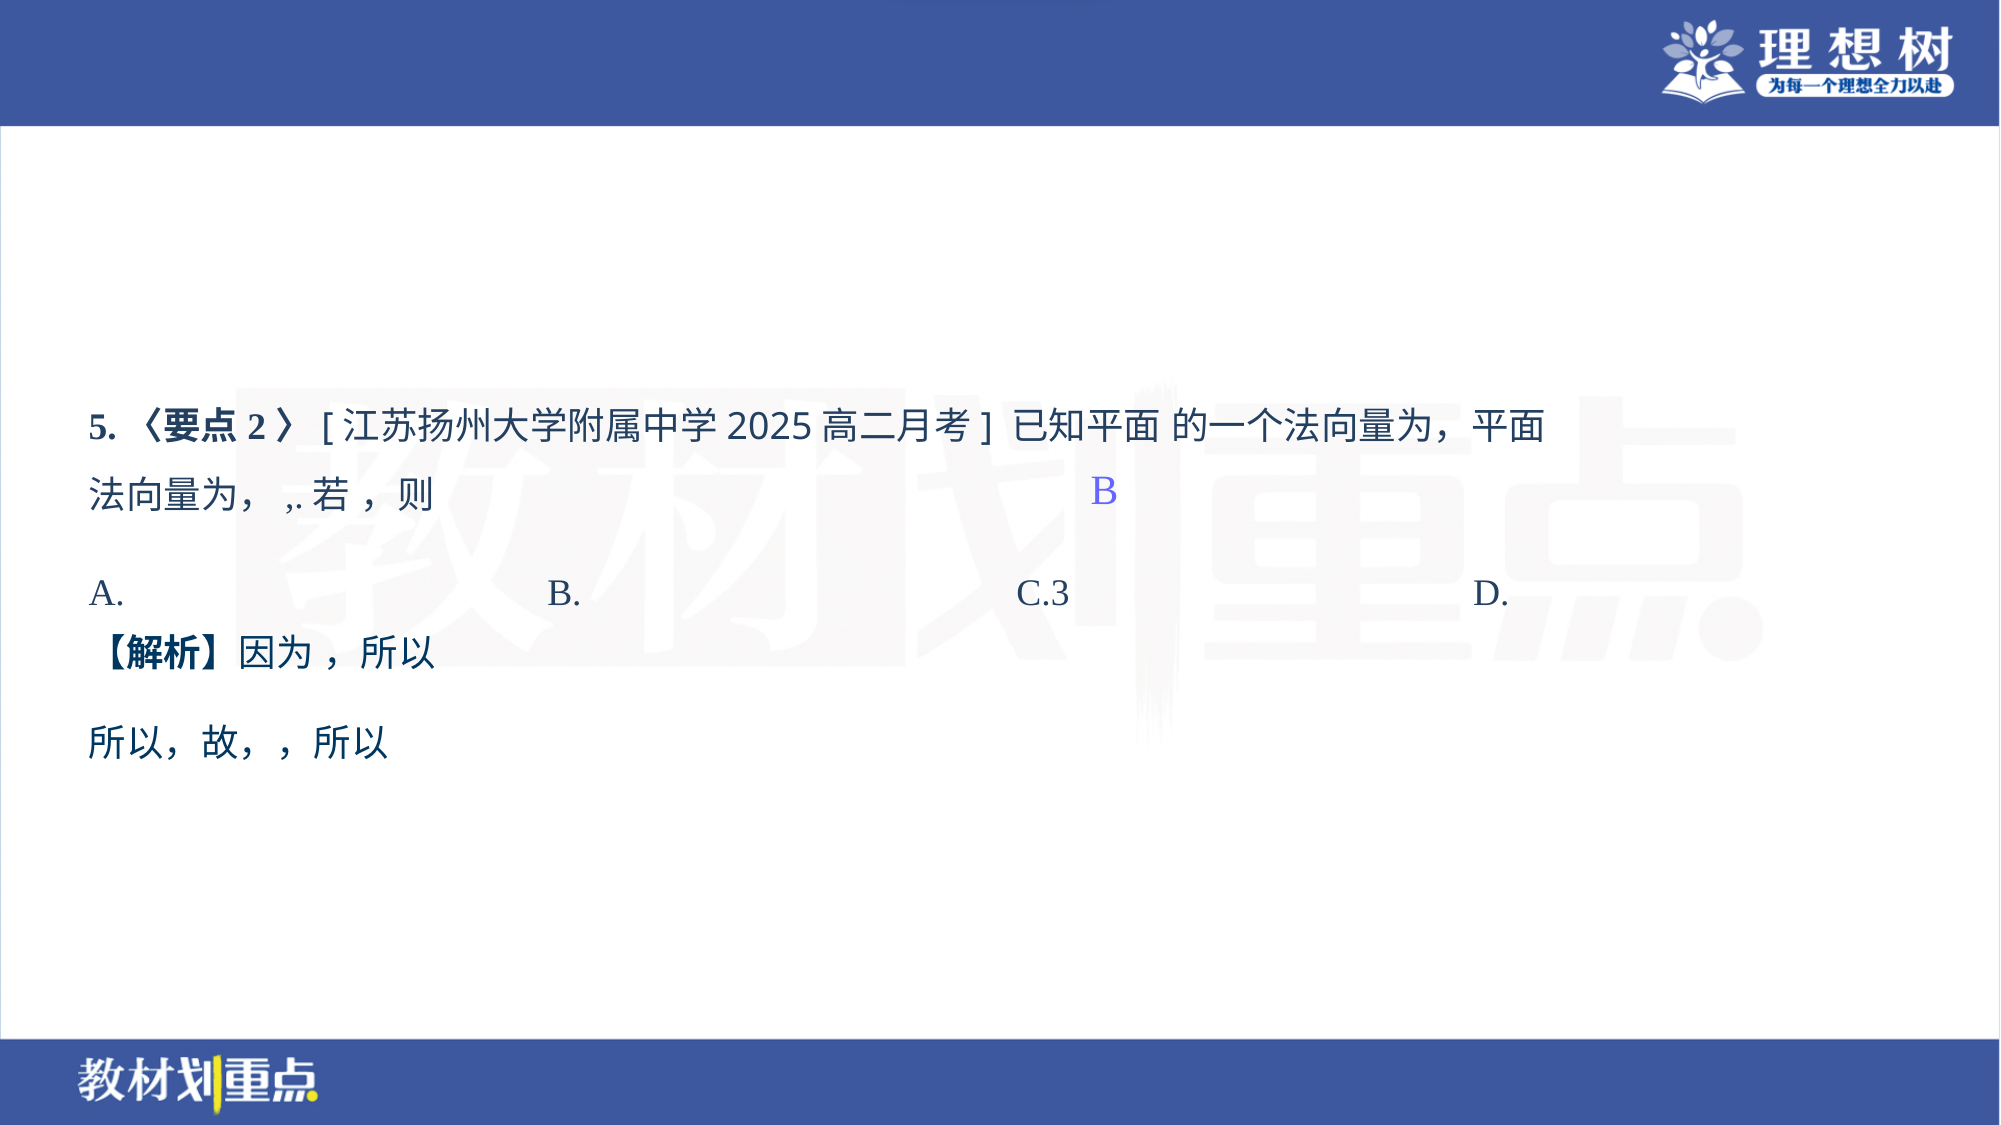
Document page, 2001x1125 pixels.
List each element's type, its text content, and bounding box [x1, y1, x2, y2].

text_box B [1075, 460, 1134, 511]
picture [0, 0, 2000, 1125]
